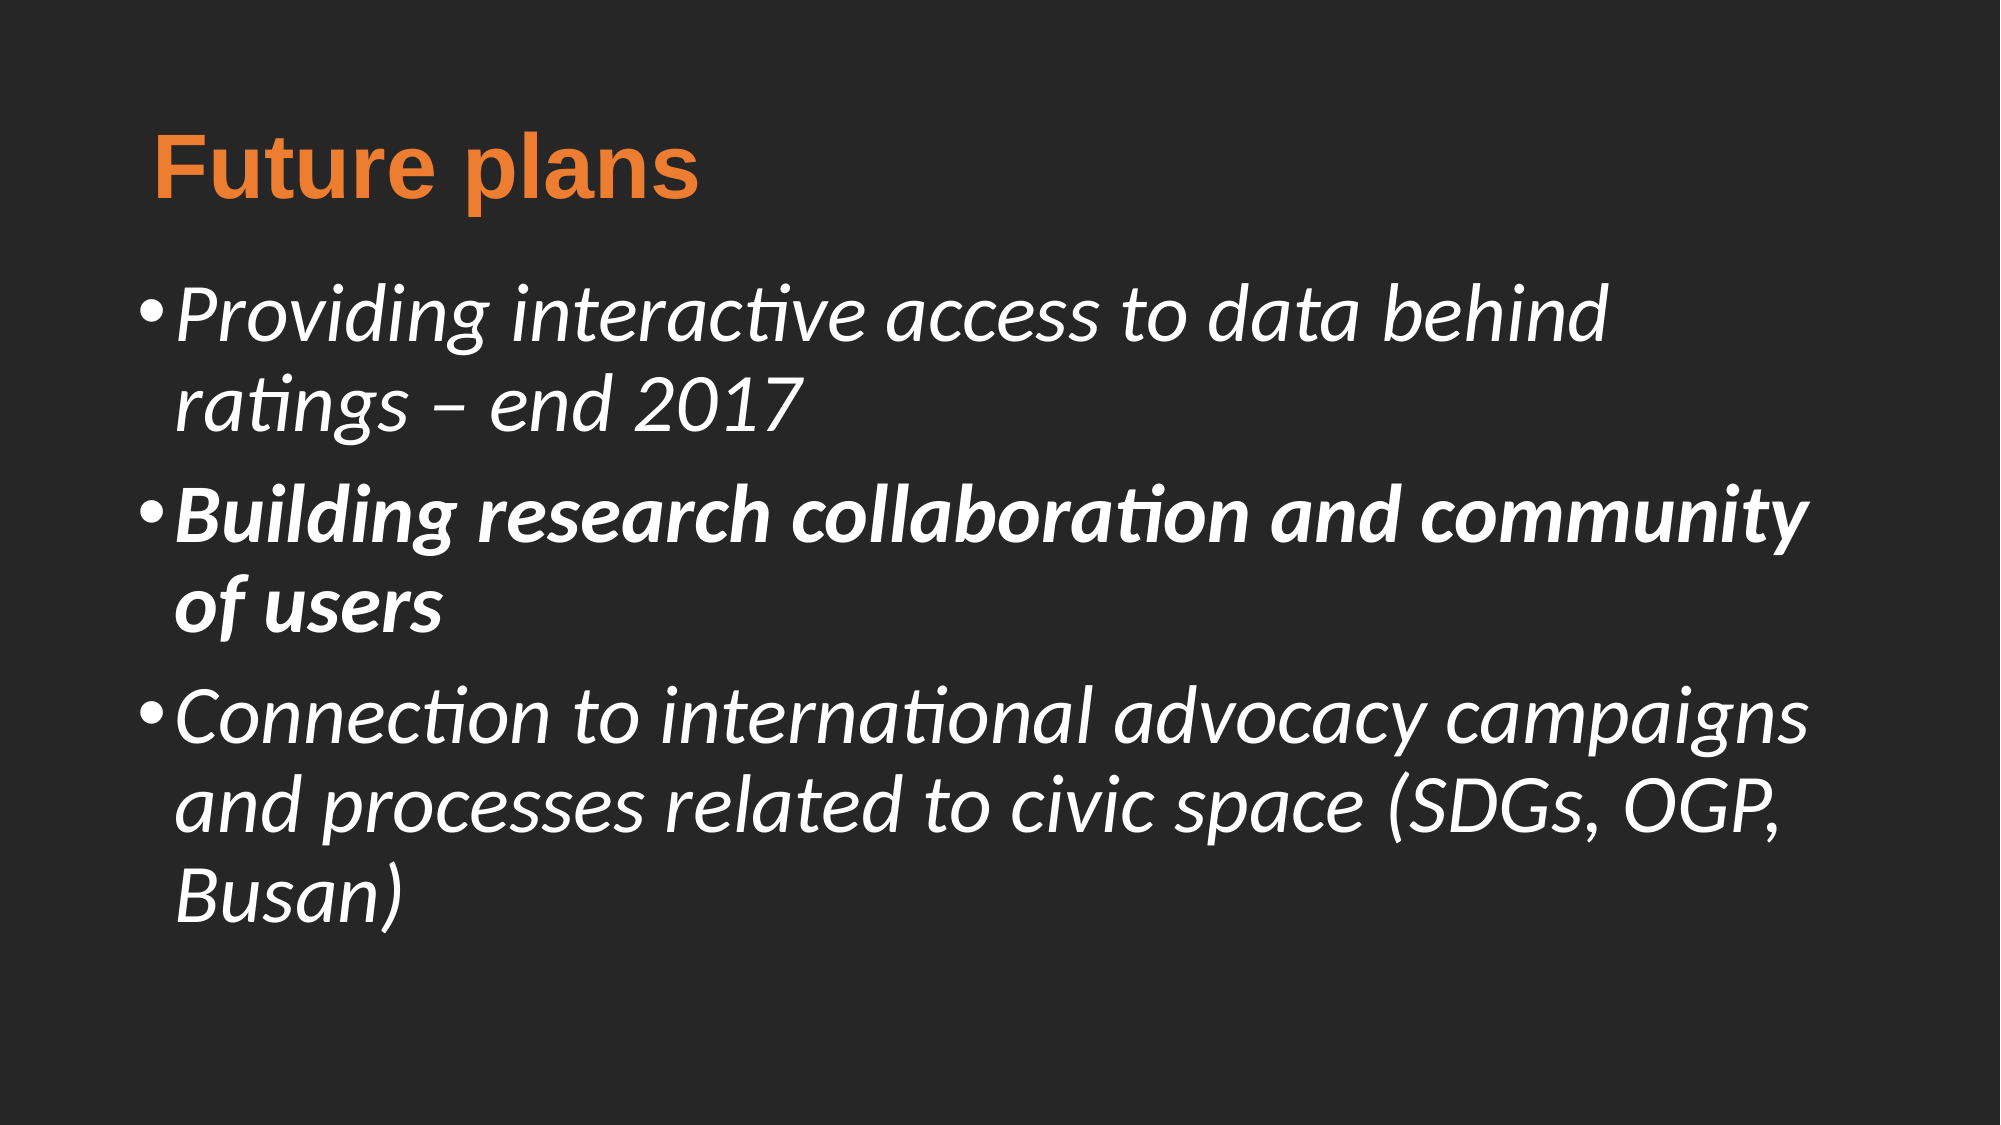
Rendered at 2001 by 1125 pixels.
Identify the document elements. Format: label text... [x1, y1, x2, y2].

title Future plans [137, 59, 1382, 262]
list Providing interactive access to data behind ratings – end 2017 Building research collaboration and community of users Connection to international advocacy campaigns and processes related to civic space (SDGs, OGP, Busan) [122, 262, 1871, 1069]
